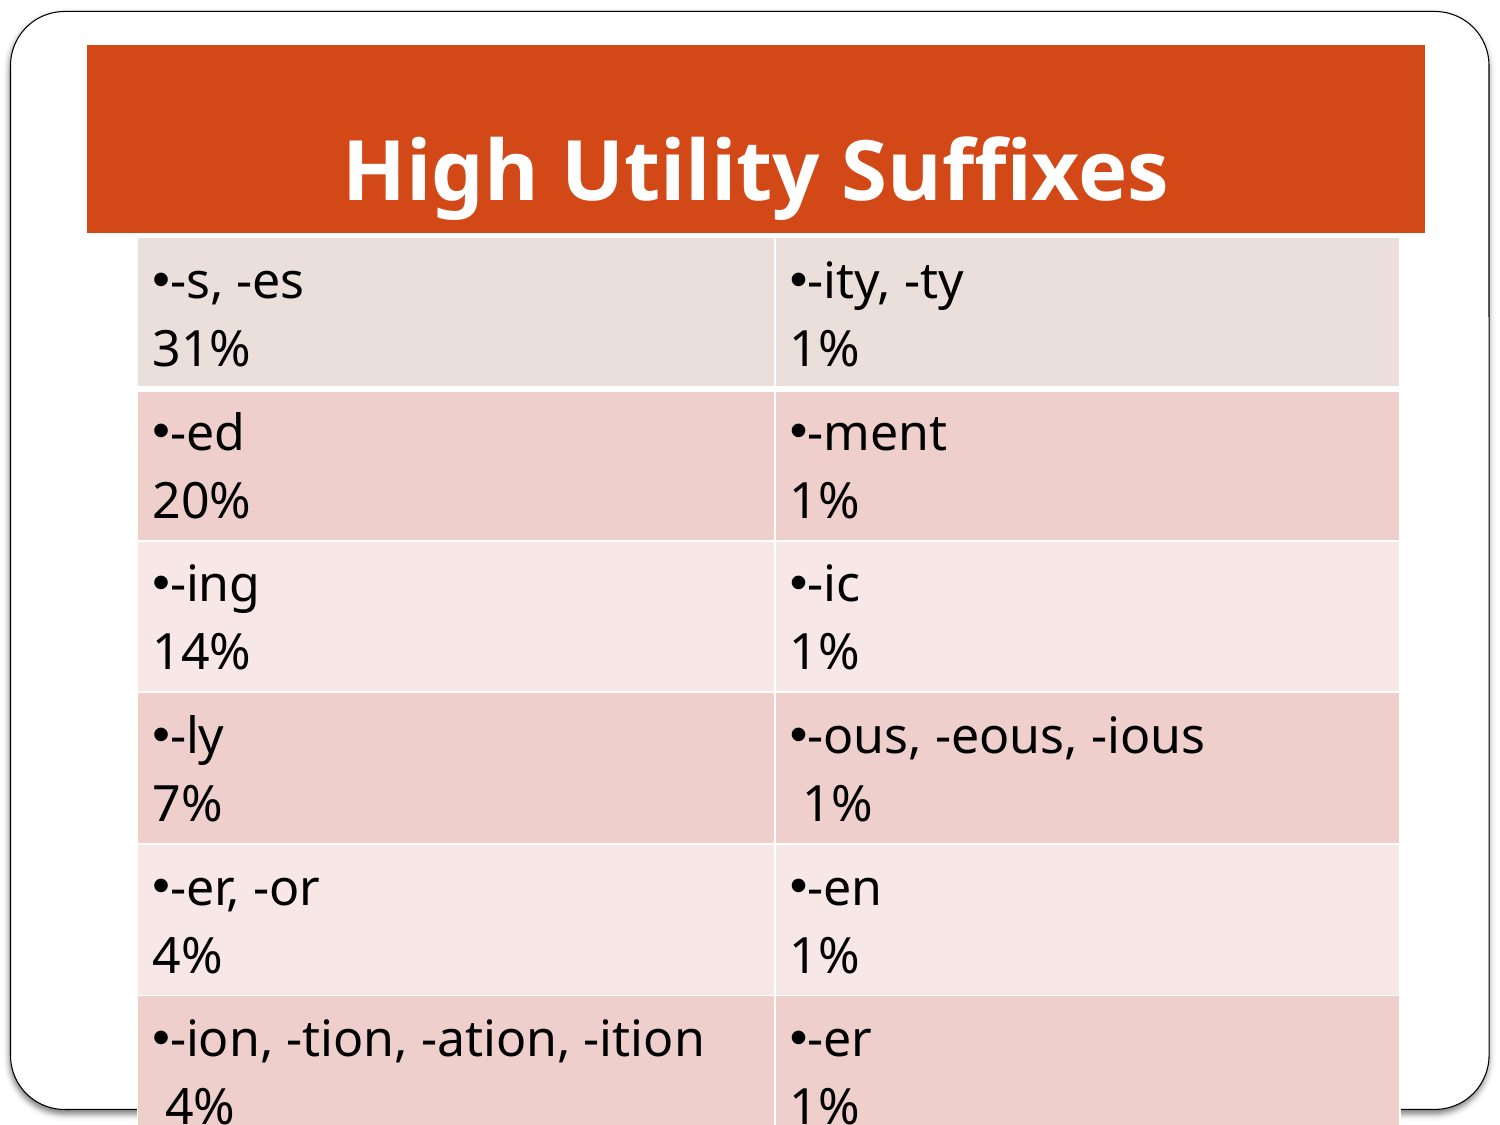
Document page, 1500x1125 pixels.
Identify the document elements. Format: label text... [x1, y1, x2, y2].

table_cell -ing 14% [138, 542, 774, 691]
title High Utility Suffixes [87, 45, 1425, 233]
table_cell -ly 7% [138, 693, 774, 843]
table_cell -en 1% [776, 845, 1399, 995]
table_cell -ed 20% [138, 392, 774, 540]
table_cell -ion, -tion, -ation, -ition 4% [138, 996, 774, 1125]
table_cell -ment 1% [776, 392, 1399, 540]
table_cell -ic 1% [776, 542, 1399, 691]
table_cell -ous, -eous, -ious 1% [776, 693, 1399, 843]
table_header -ity, -ty 1% [776, 238, 1399, 386]
table_cell -er, -or 4% [138, 845, 774, 995]
table_header -s, -es 31% [138, 238, 774, 386]
table_cell -er 1% [776, 996, 1399, 1125]
